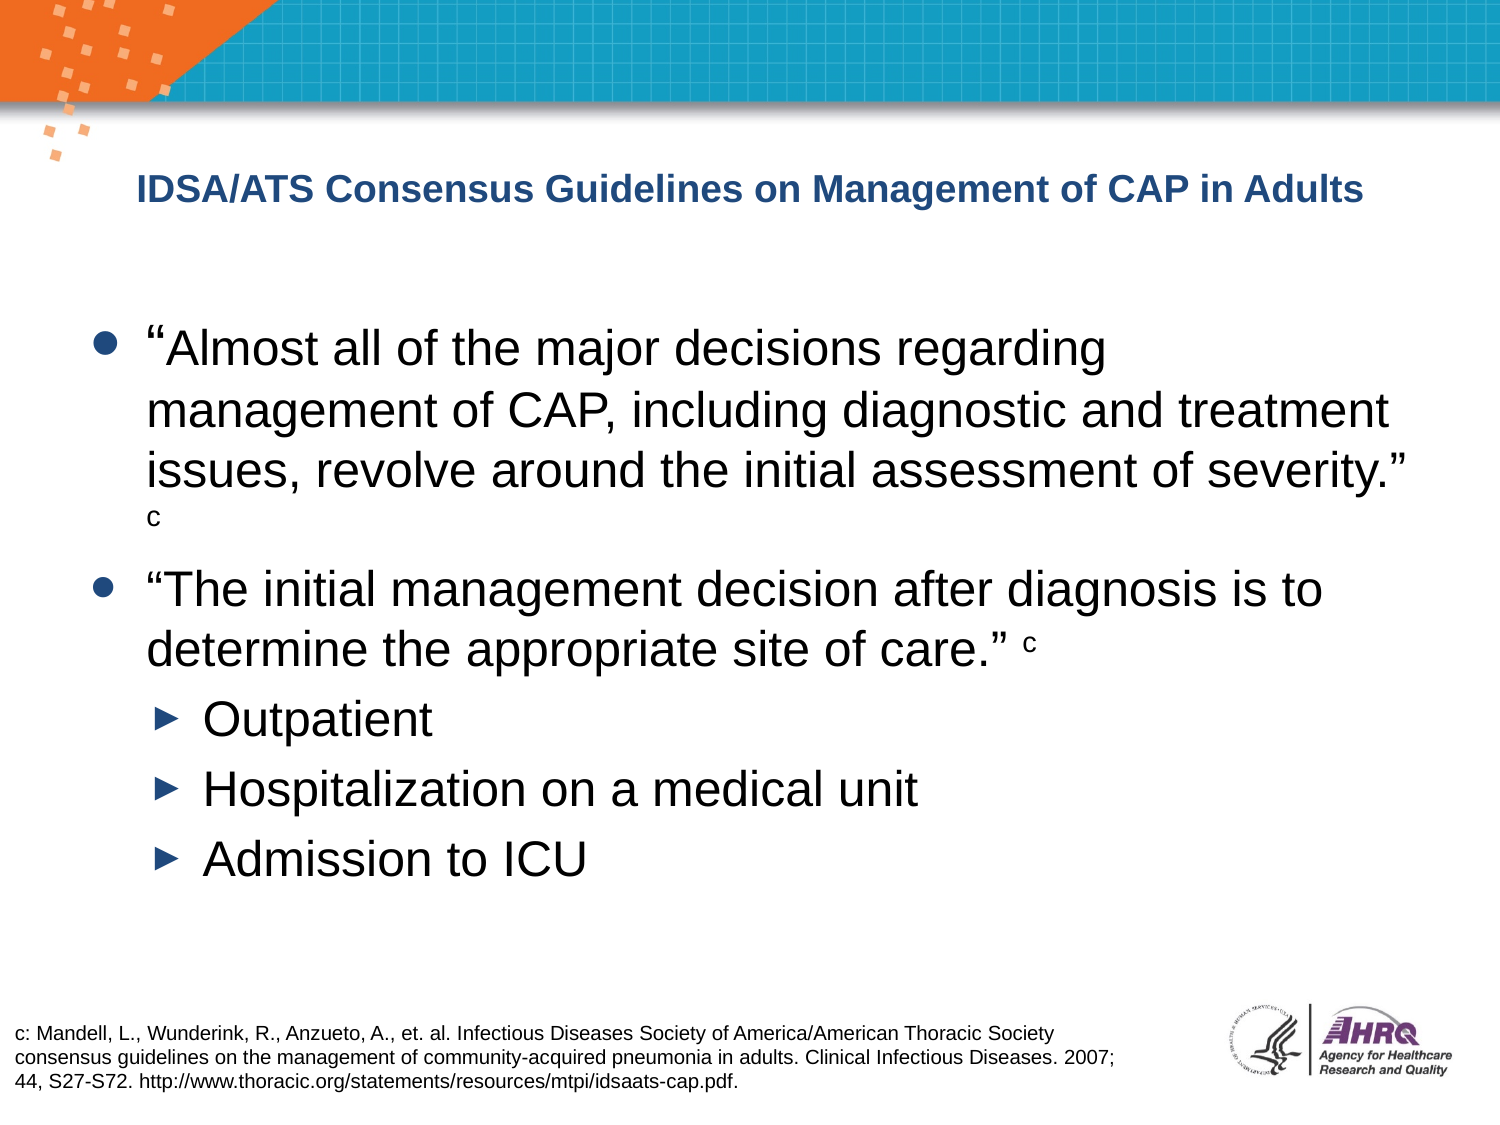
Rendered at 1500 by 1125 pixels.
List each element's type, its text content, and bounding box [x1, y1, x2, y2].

list “Almost all of the major decisions regarding management of CAP, including diagnostic and treatment issues, revolve around the initial assessment of severity.” c “The initial management decision after diagnosis is to determine the appropriate site of care.” c Outpatient Hospitalization on a medical unit Admission to ICU [75, 299, 1425, 900]
title IDSA/ATS Consensus Guidelines on Management of CAP in Adults [75, 136, 1425, 238]
text_box c: Mandell, L., Wunderink, R., Anzueto, A., et. al. Infectious Diseases Society of America/American Thoracic Society consensus guidelines on the management of community-acquired pneumonia in adults. Clinical Infectious Diseases. 2007; 44, S27-S72. http://www.thoracic.org/statements/resources/mtpi/idsaats-cap.pdf. [0, 1012, 1163, 1101]
picture [1224, 999, 1457, 1081]
picture [0, 0, 1500, 168]
